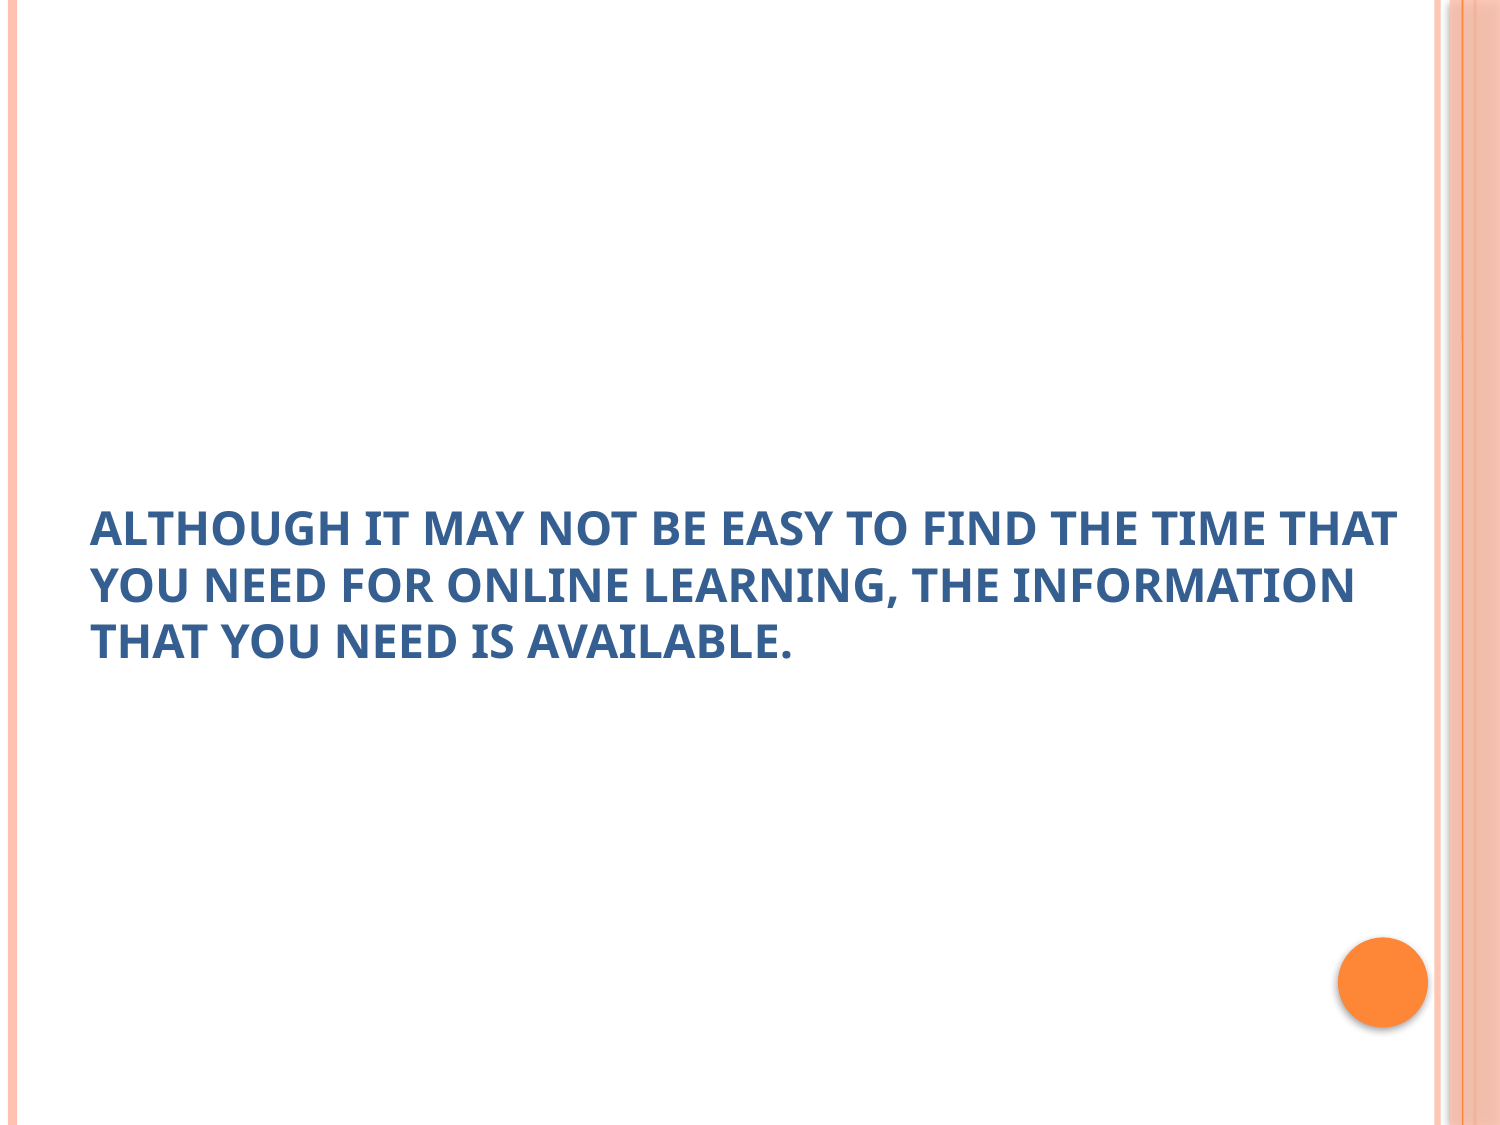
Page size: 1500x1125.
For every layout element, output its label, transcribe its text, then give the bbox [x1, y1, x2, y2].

title Although it may not be easy to find the time that you need for online learning, the information that you need is available. [75, 487, 1425, 675]
